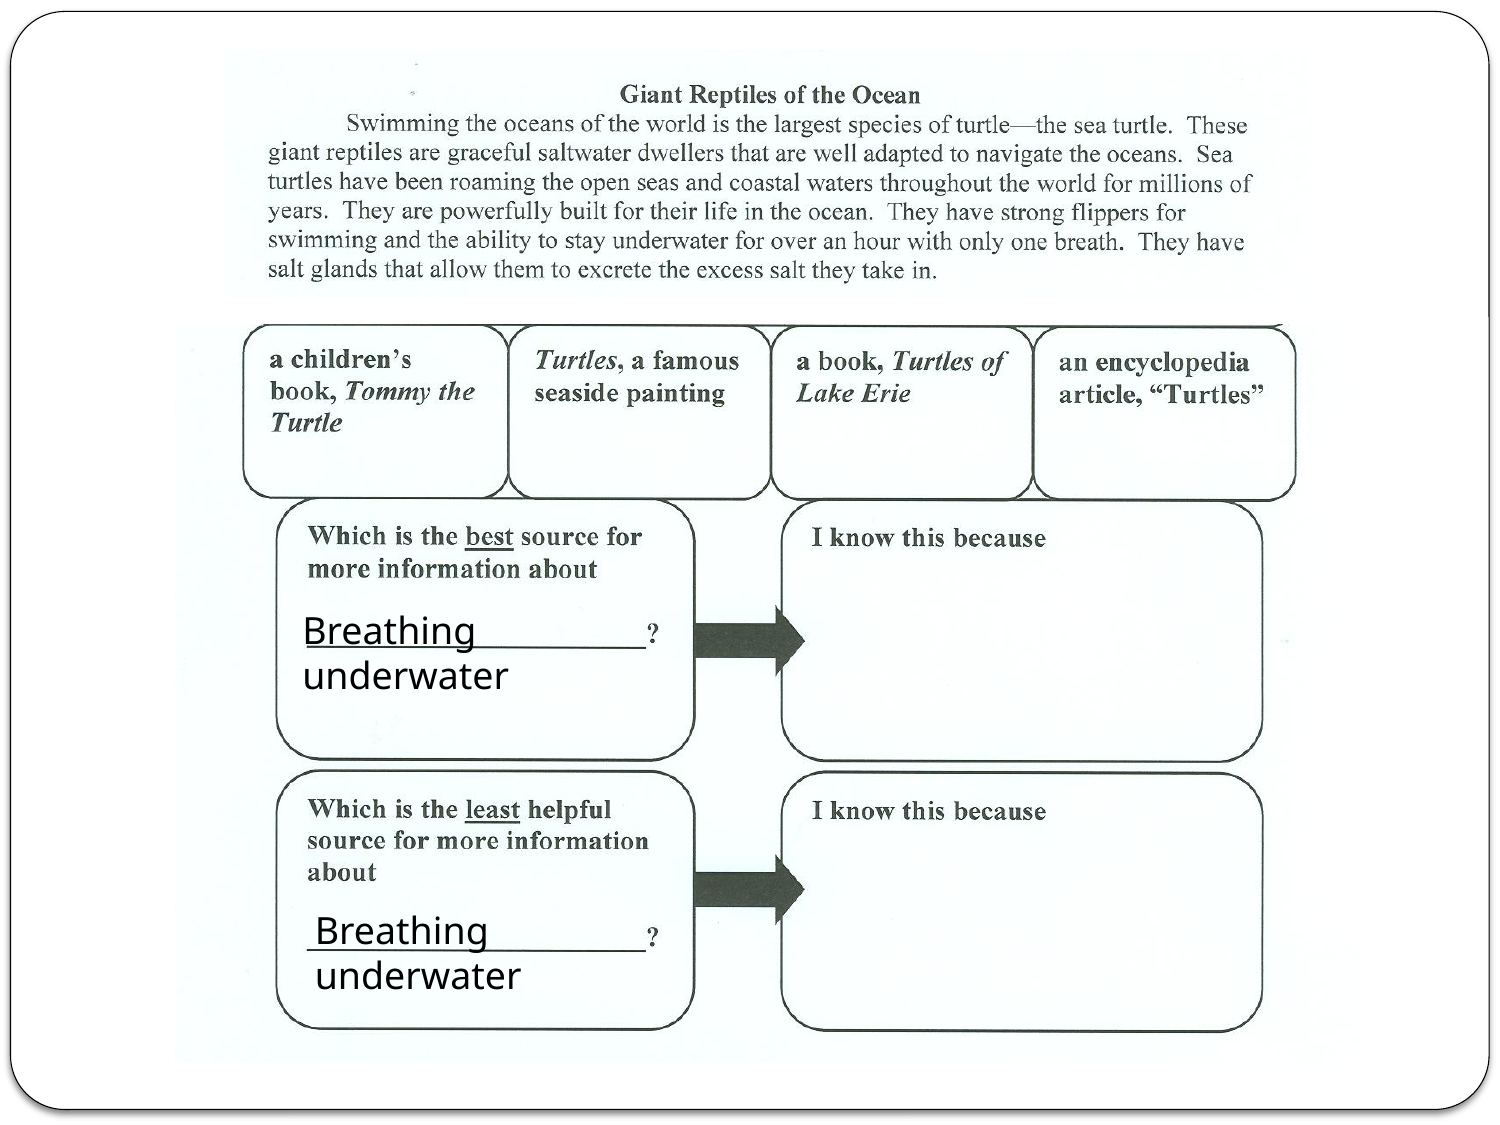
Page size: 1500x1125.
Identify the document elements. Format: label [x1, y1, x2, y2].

picture [224, 49, 1313, 298]
picture [174, 324, 1365, 1063]
